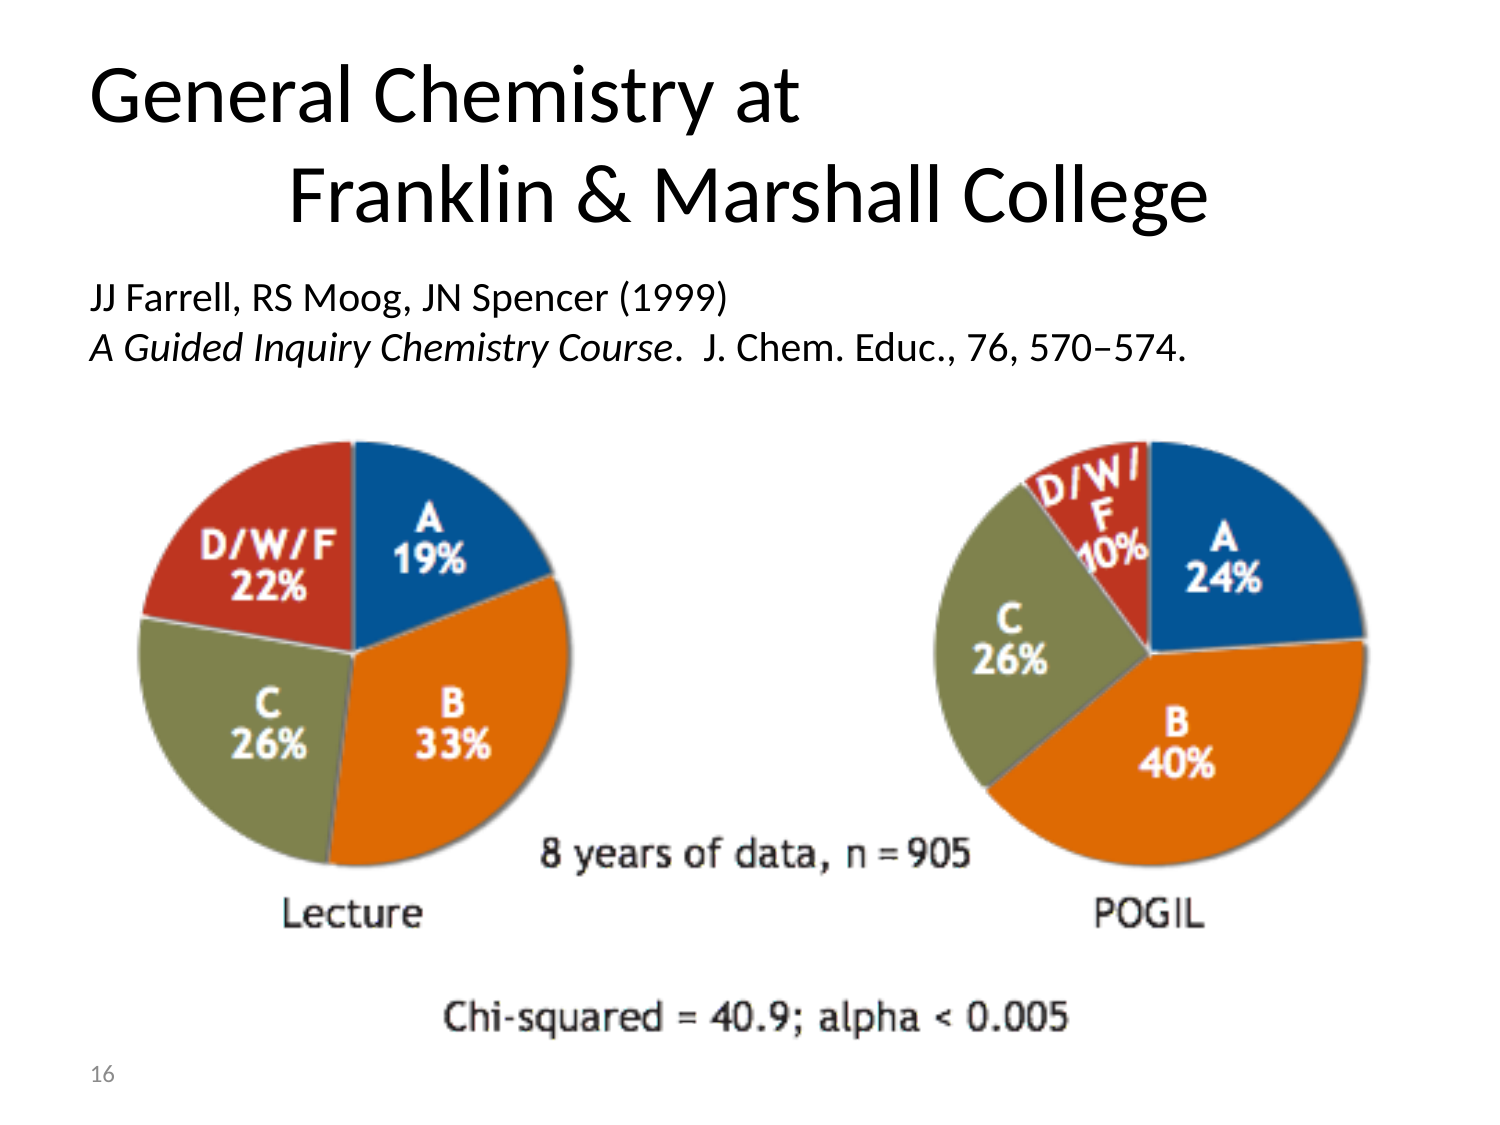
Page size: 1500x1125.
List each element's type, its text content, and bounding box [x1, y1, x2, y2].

picture [124, 413, 1375, 1043]
text_box 16 [74, 1042, 425, 1103]
text_box General Chemistry at Franklin & Marshall College [75, 45, 1425, 233]
text_box JJ Farrell, RS Moog, JN Spencer (1999) A Guided Inquiry Chemistry Course. J. Chem. Educ., 76, 570–574. [75, 262, 1425, 1005]
